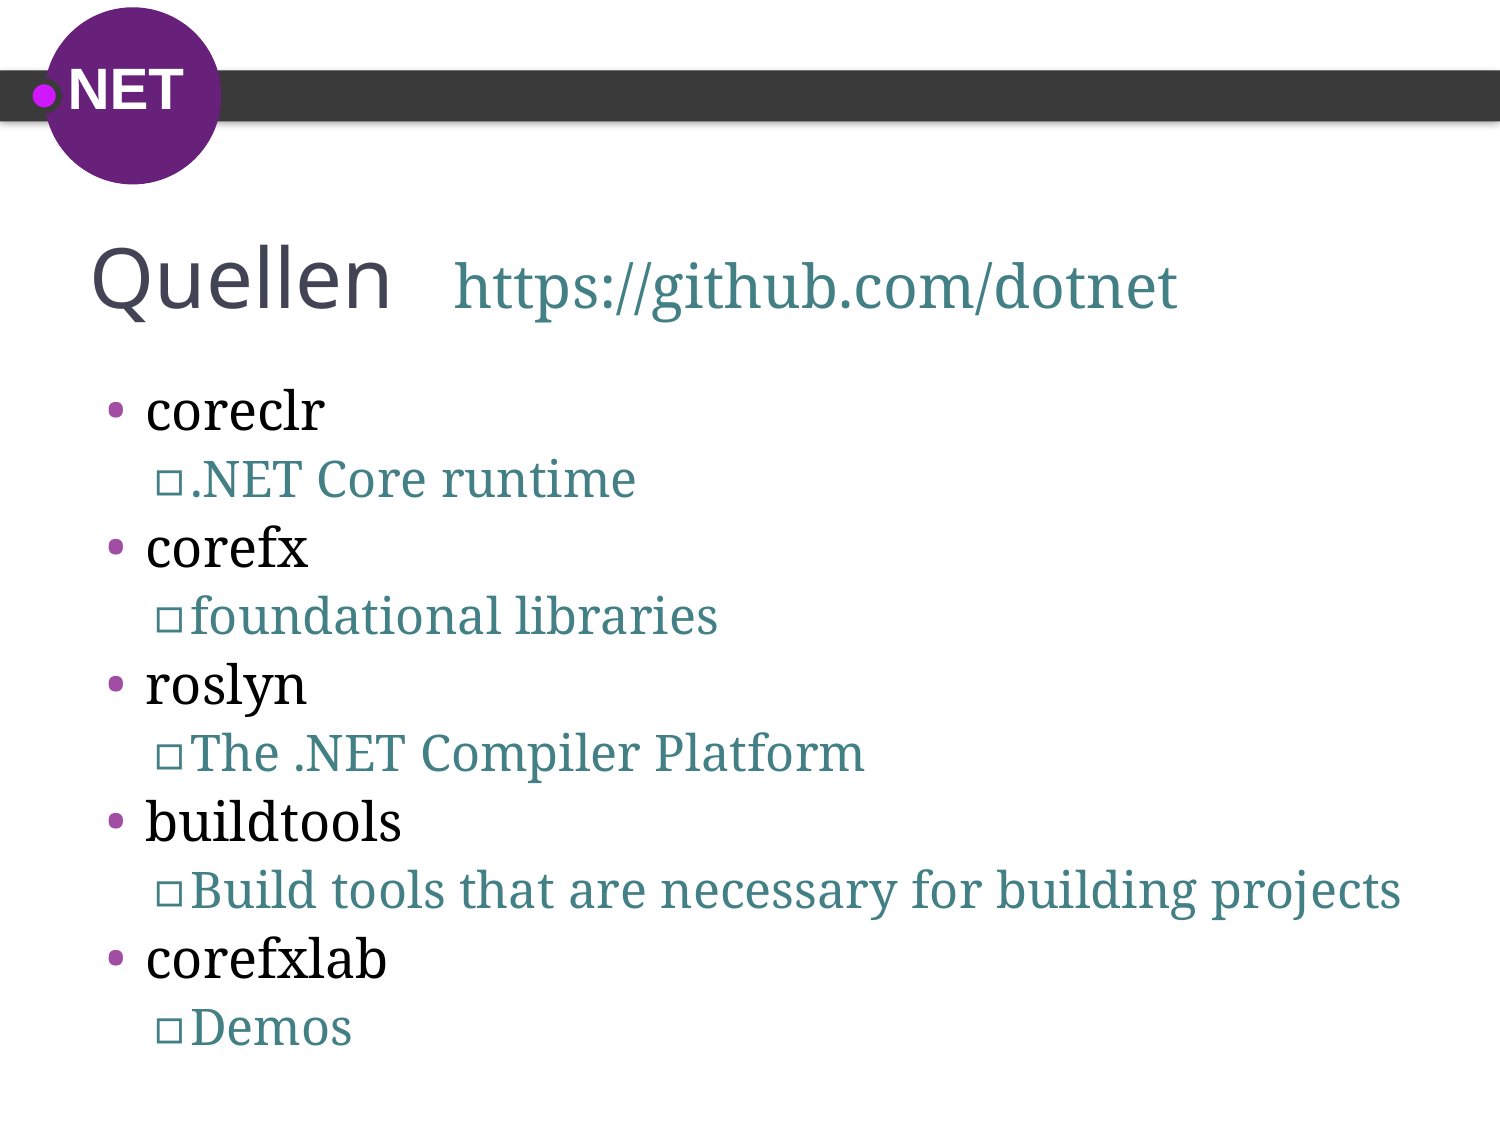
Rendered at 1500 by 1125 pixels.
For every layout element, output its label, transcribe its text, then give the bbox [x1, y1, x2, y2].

title Quellen https://github.com/dotnet [75, 187, 1425, 363]
list coreclr .NET Core runtime corefx foundational libraries roslyn The .NET Compiler Platform buildtools Build tools that are necessary for building projects corefxlab Demos [75, 368, 1425, 1079]
